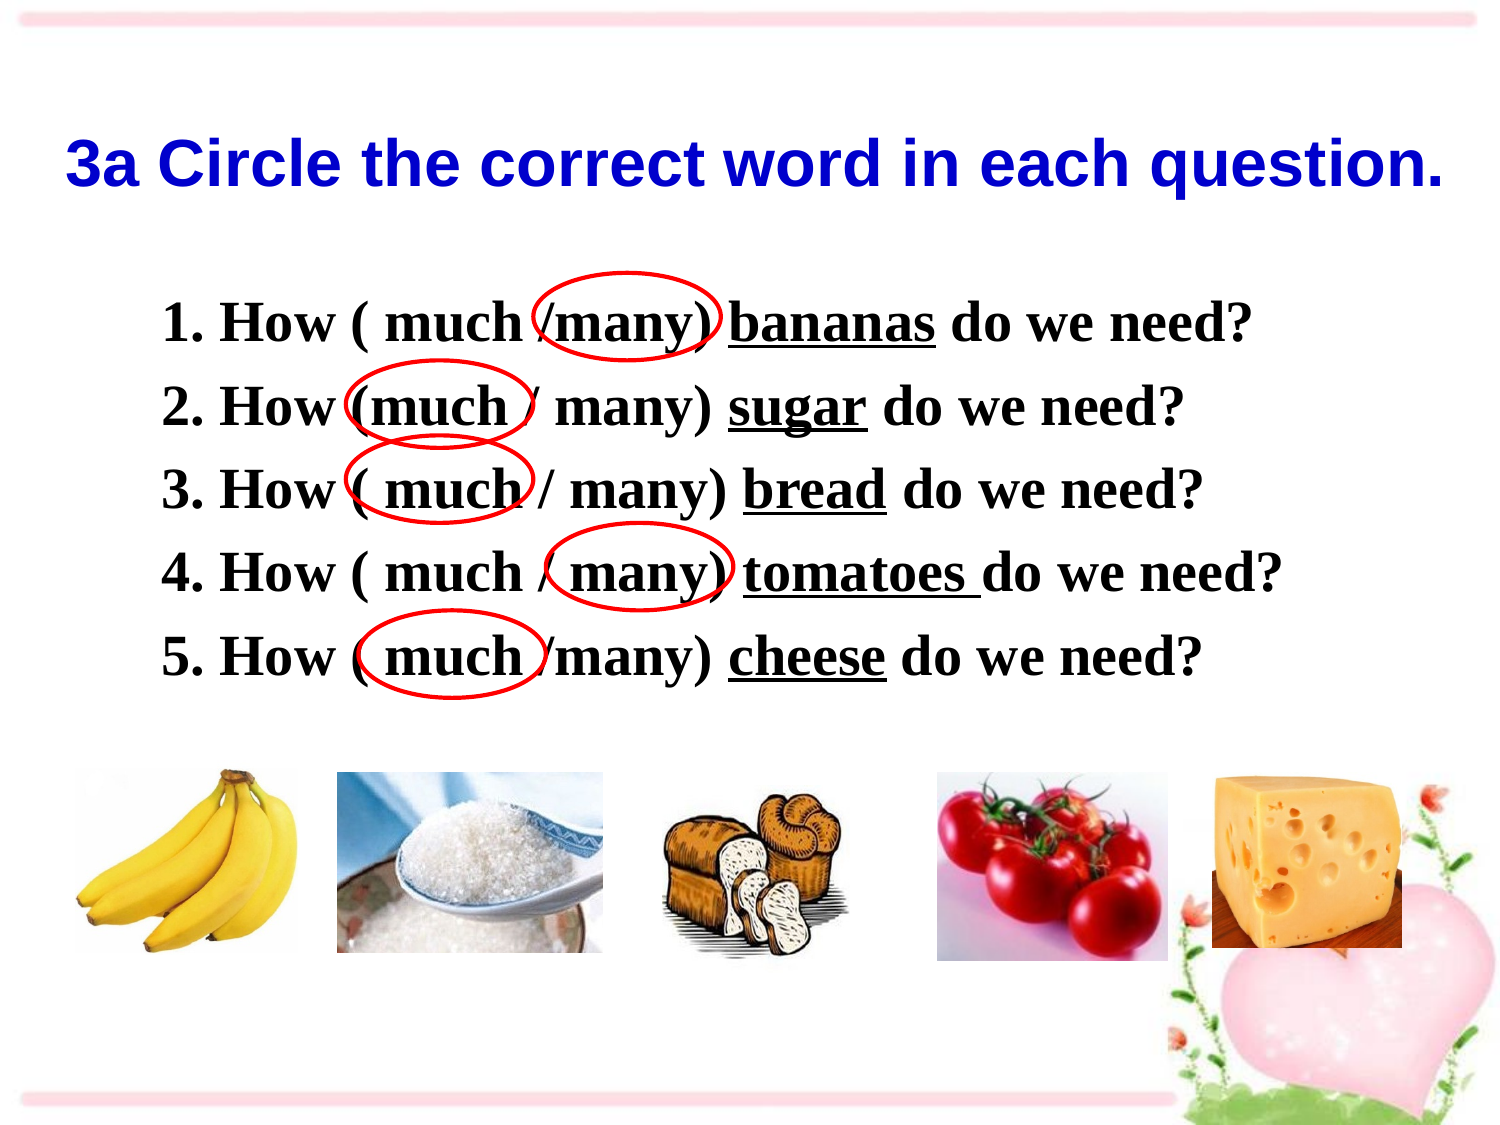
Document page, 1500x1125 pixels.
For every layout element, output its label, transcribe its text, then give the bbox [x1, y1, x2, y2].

text_box [343, 358, 536, 450]
text_box 3a Circle the correct word in each question. [49, 112, 1463, 208]
picture [0, 0, 1500, 1125]
text_box [543, 520, 736, 613]
text_box [531, 270, 723, 363]
text_box [343, 442, 536, 525]
text_box [356, 608, 548, 700]
text_box 1. How ( much /many) bananas do we need? 2. How (much / many) sugar do we need? 3. How ( much / many) bread do we need? 4. How ( much / many) tomatoes do we need? 5. How ( much /many) cheese do we need? [146, 262, 1301, 694]
